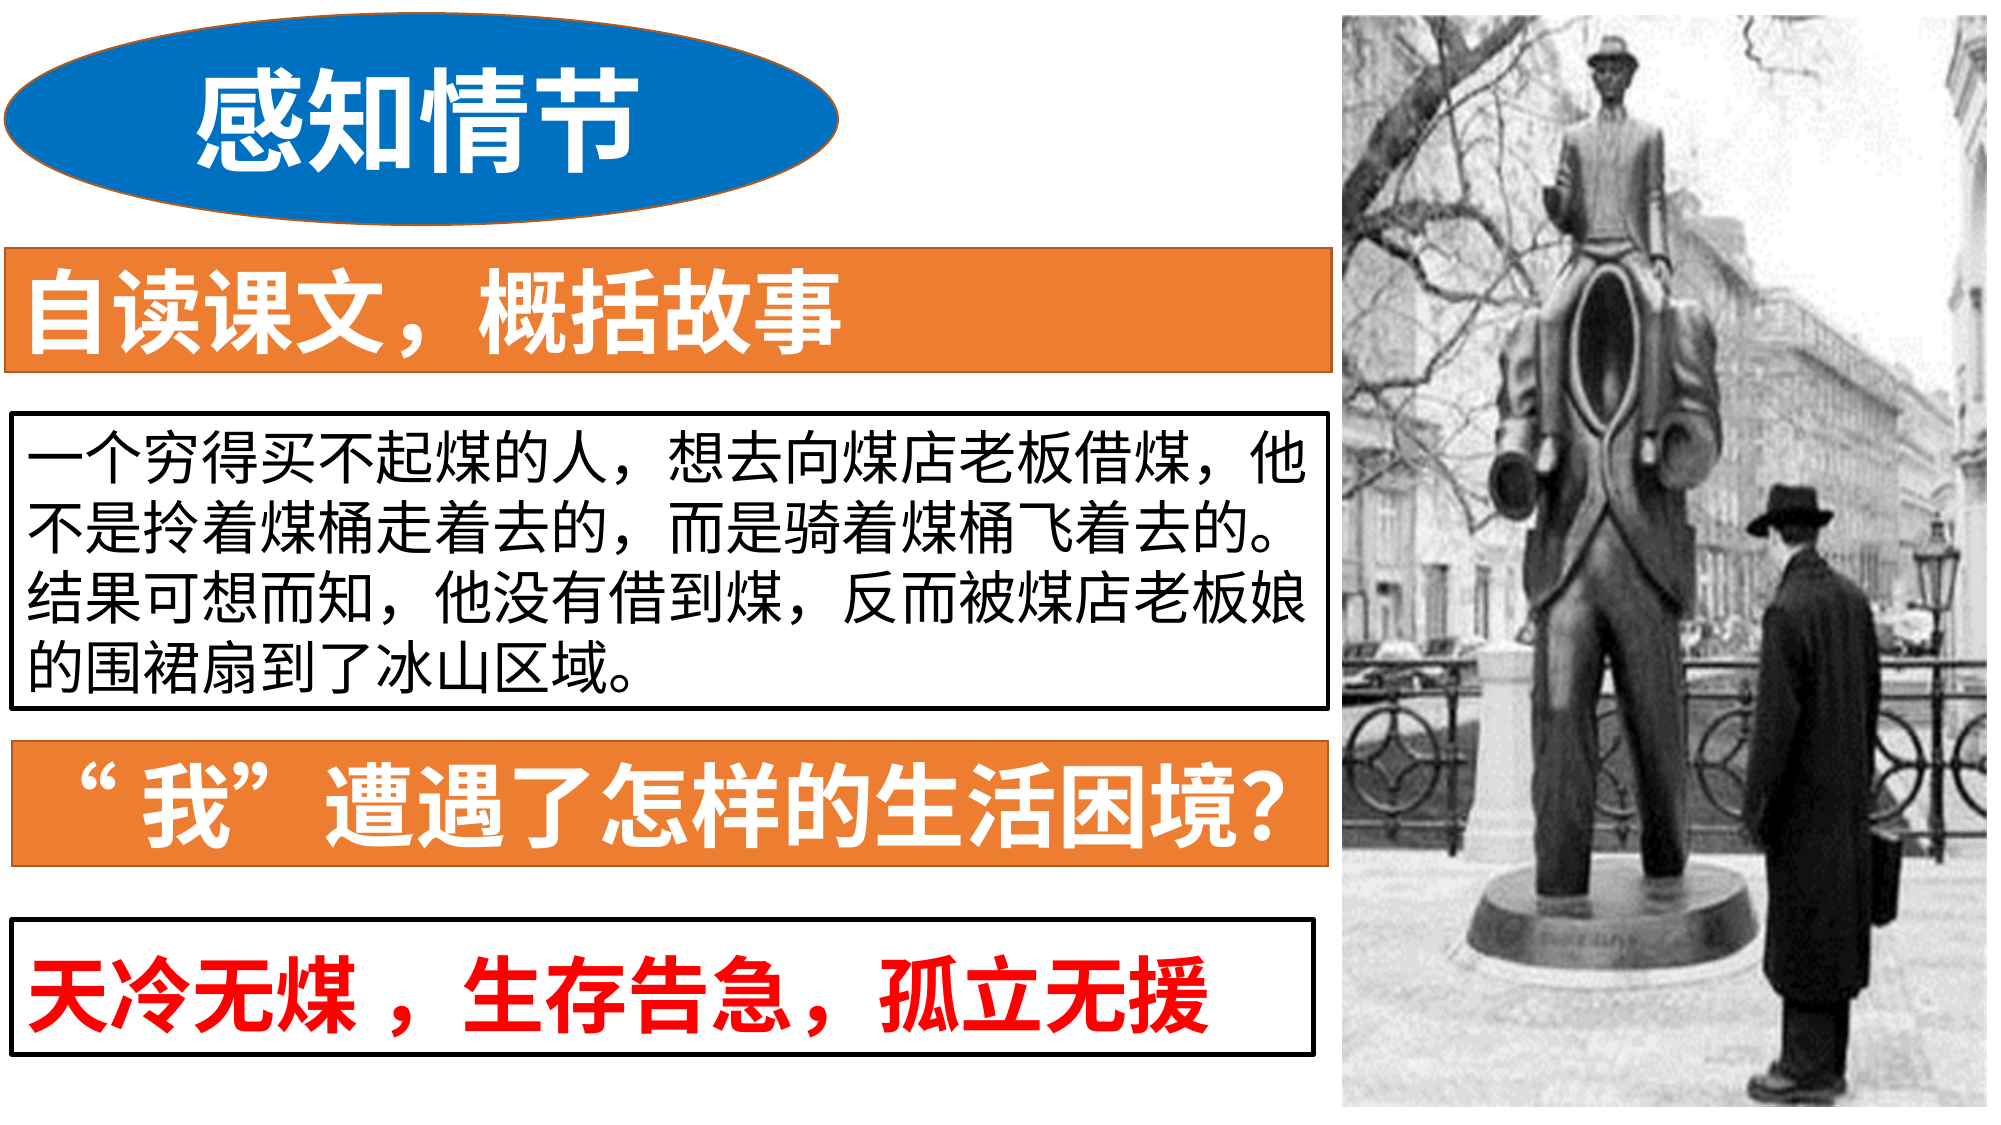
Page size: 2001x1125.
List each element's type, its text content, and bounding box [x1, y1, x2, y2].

text_box 自读课文，概括故事 [4, 247, 1333, 373]
text_box “我”遭遇了怎样的生活困境？ [11, 740, 1329, 867]
text_box 一个穷得买不起煤的人，想去向煤店老板借煤，他不是拎着煤桶走着去的，而是骑着煤桶飞着去的。结果可想而知，他没有借到煤，反而被煤店老板娘的围裙扇到了冰山区域。 [11, 413, 1328, 709]
text_box 感知情节 [3, 12, 840, 227]
text_box 天冷无煤 ，生存告急，孤立无援 [11, 919, 1314, 1055]
picture [1342, 15, 1987, 1107]
